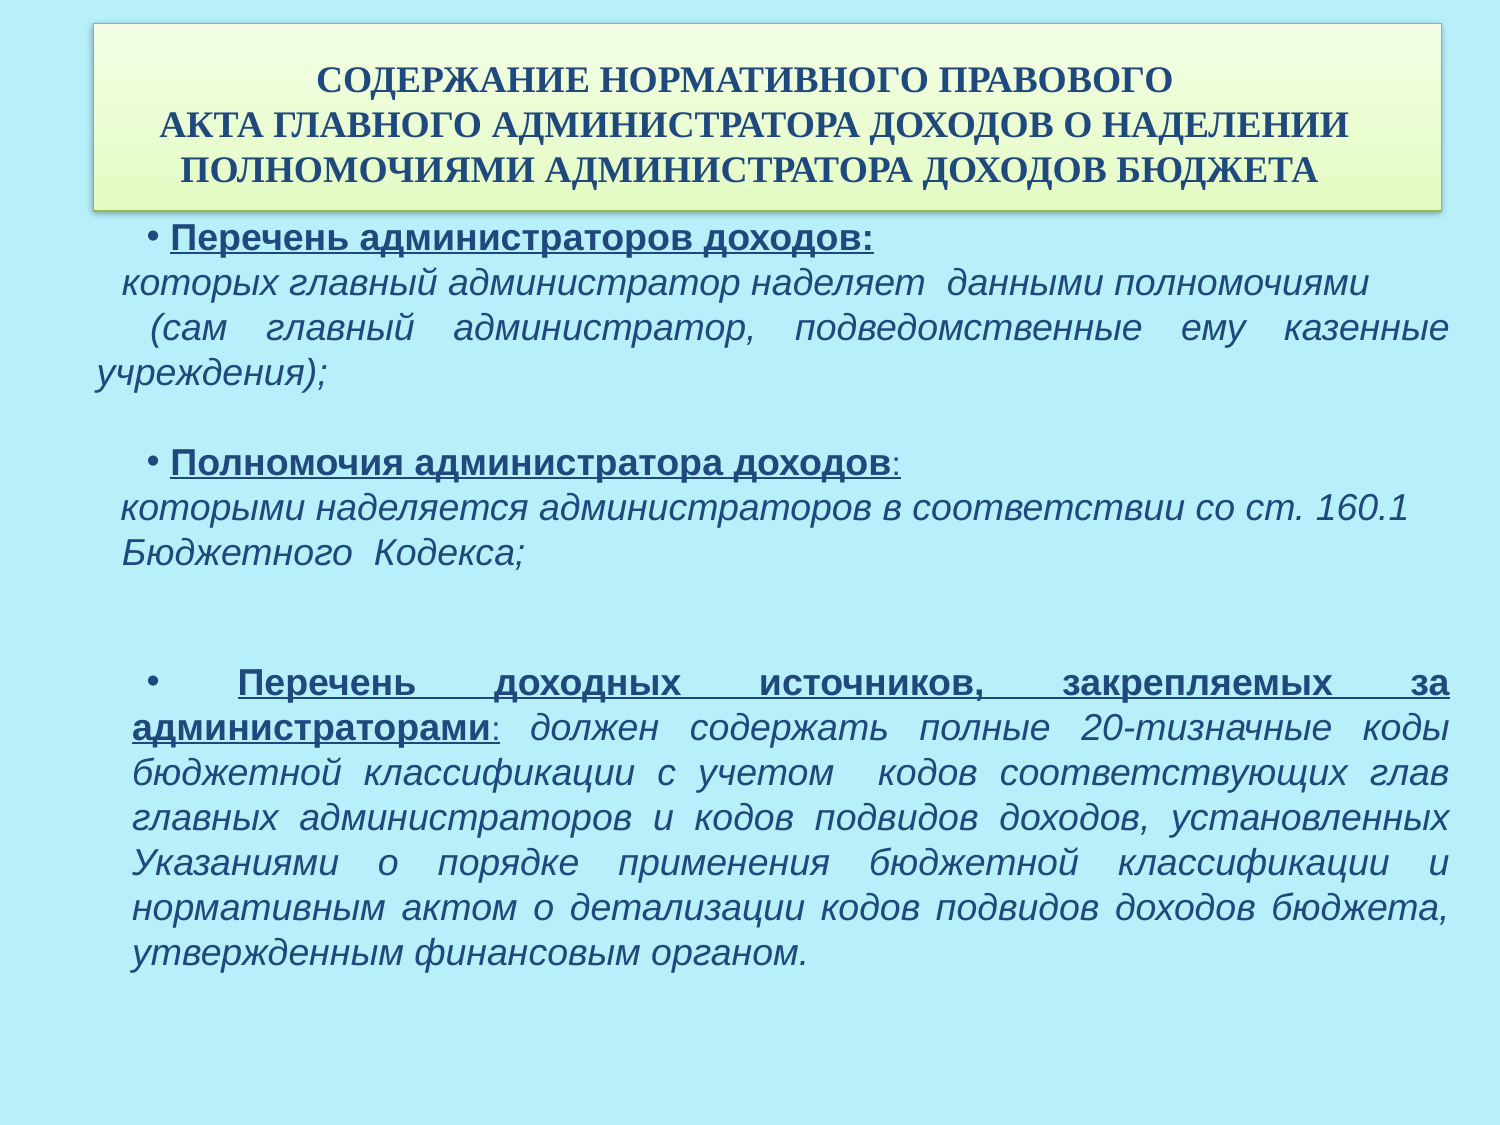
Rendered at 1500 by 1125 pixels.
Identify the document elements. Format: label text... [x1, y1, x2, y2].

text_box [93, 23, 1442, 205]
title СОДЕРЖАНИЕ НОРМАТИВНОГО ПРАВОВОГО АКТА ГЛАВНОГО АДМИНИСТРАТОРА ДОХОДОВ О НАДЕЛЕНИИ ПОЛНОМОЧИЯМИ АДМИНИСТРАТОРА ДОХОДОВ БЮДЖЕТА [74, 44, 1426, 200]
text_box Перечень администраторов доходов: которых главный администратор наделяет данными полномочиями (сам главный администратор, подведомственные ему казенные учреждения); Полномочия администратора доходов: которыми наделяется администраторов в соответствии со ст. 160.1 Бюджетного Кодекса; Перечень доходных источников, закрепляемых за администраторами: должен содержать полные 20-тизначные коды бюджетной классификации с учетом кодов соответствующих глав главных администраторов и кодов подвидов доходов, установленных Указаниями о порядке применения бюджетной классификации и нормативным актом о детализации кодов подвидов доходов бюджета, утвержденным финансовым органом. [81, 205, 1465, 980]
